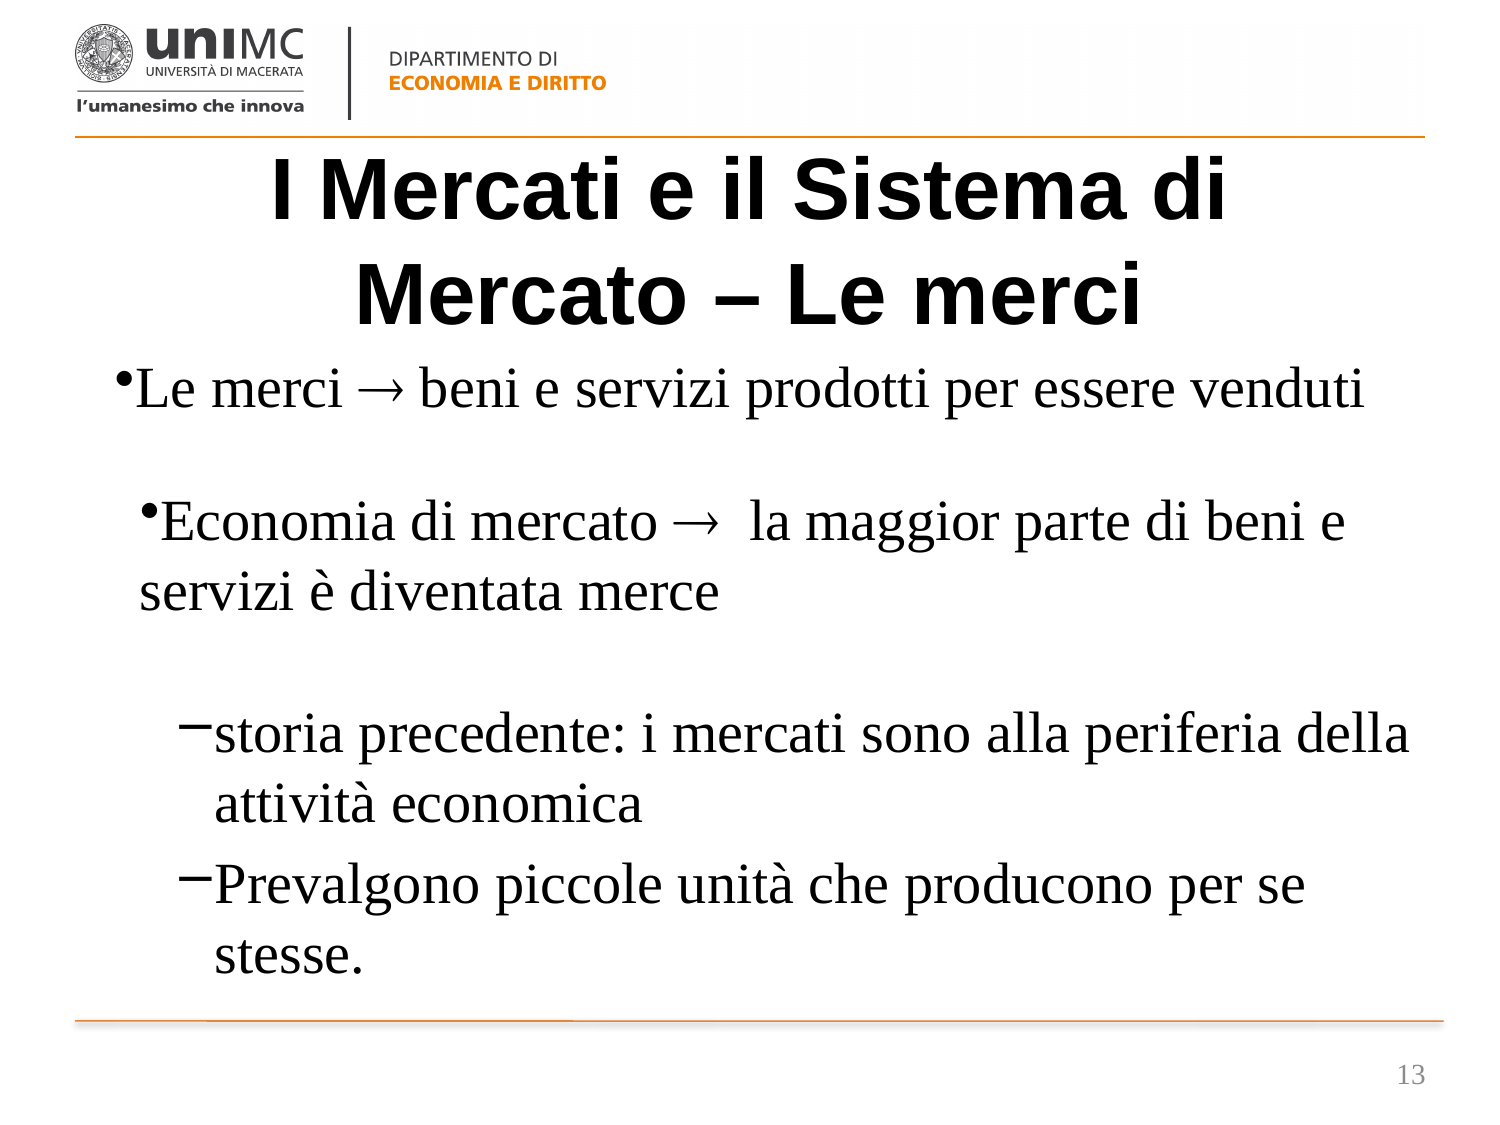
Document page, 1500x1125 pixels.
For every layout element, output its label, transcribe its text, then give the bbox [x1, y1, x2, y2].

text_box storia precedente: i mercati sono alla periferia della attività economica Prevalgono piccole unità che producono per se stesse. [125, 686, 1450, 993]
slide_number 13 [1091, 1042, 1442, 1103]
text_box Le merci  beni e servizi prodotti per essere venduti [99, 349, 1450, 428]
text_box Economia di mercato  la maggior parte di beni e servizi è diventata merce [124, 474, 1413, 630]
picture [75, 24, 1425, 138]
title I Mercati e il Sistema di Mercato – Le merci [112, 124, 1388, 349]
